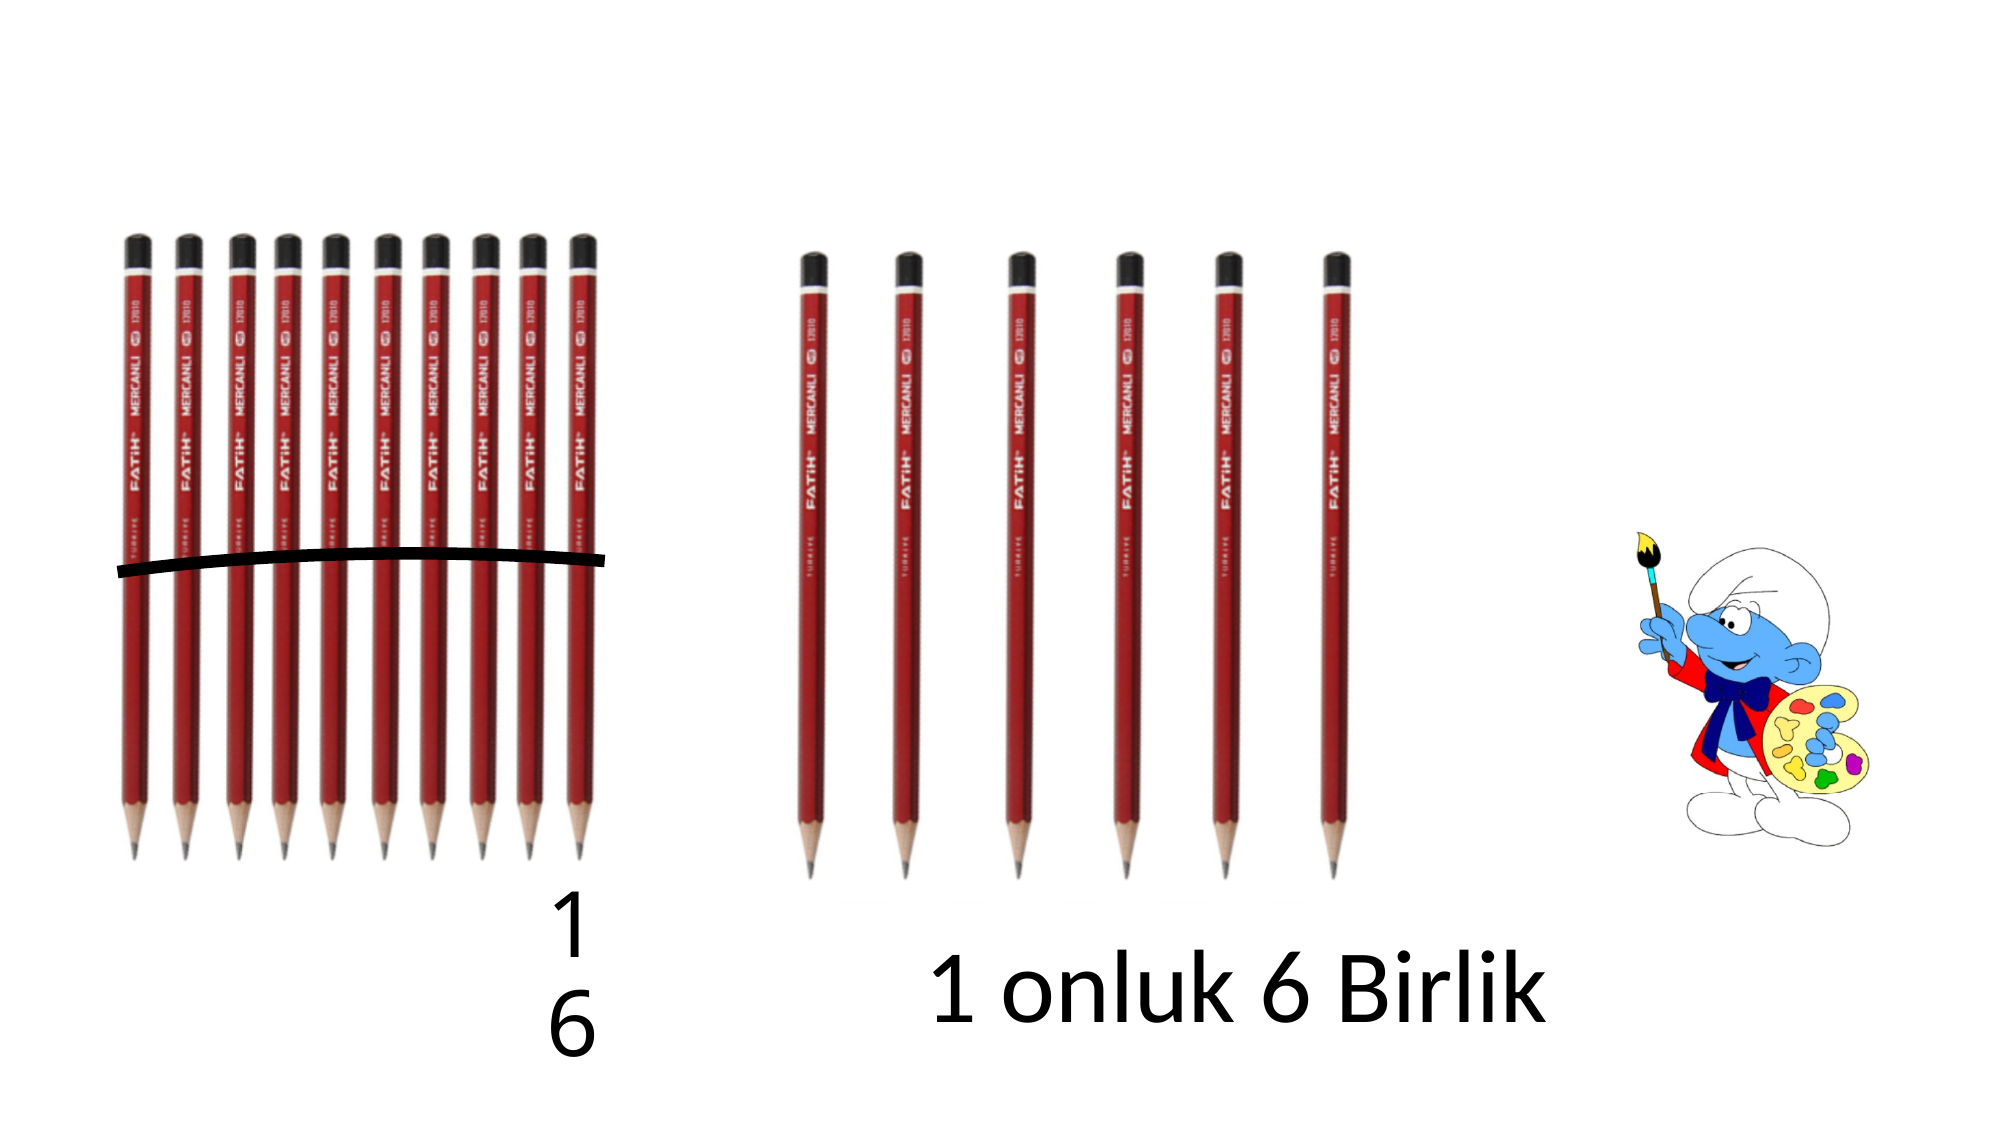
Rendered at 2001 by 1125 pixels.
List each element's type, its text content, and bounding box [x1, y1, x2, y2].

picture [743, 238, 1414, 905]
picture [411, 220, 610, 886]
picture [67, 220, 310, 886]
picture [361, 220, 410, 886]
picture [313, 220, 360, 886]
list 1 onluk 6 Birlik [909, 924, 1624, 1086]
picture [1623, 513, 1878, 869]
title 16 [531, 868, 660, 1086]
